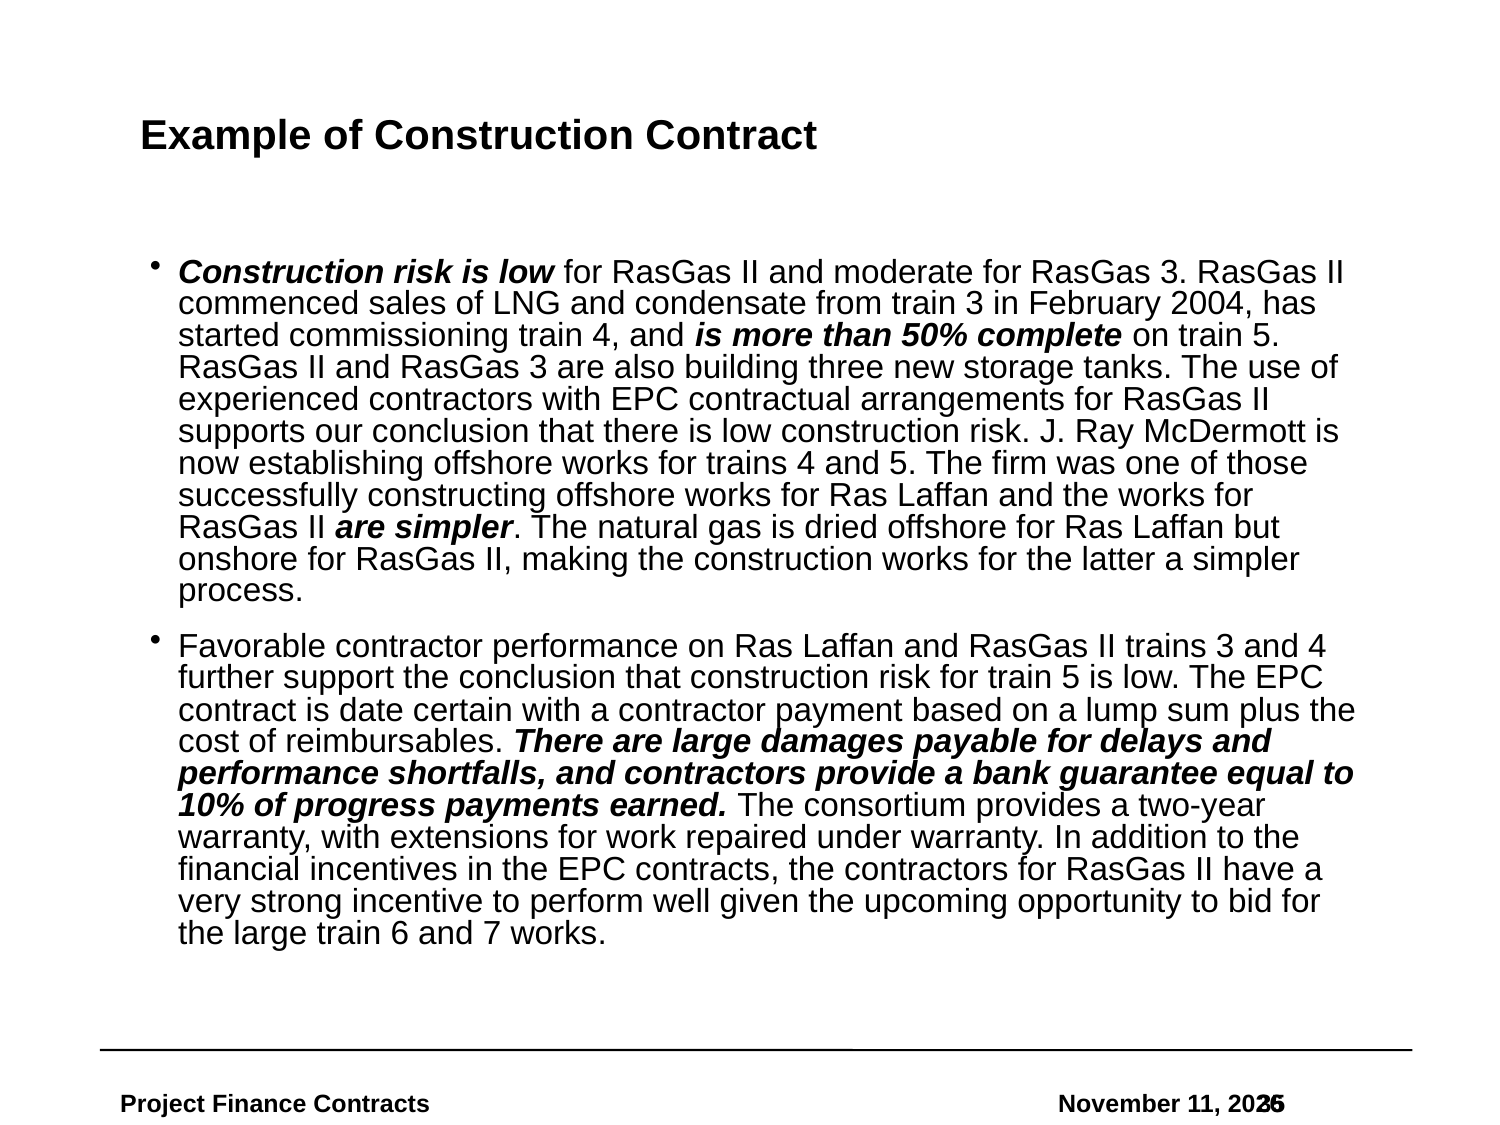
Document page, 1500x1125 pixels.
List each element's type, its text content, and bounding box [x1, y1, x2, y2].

list Construction risk is low for RasGas II and moderate for RasGas 3. RasGas II commenced sales of LNG and condensate from train 3 in February 2004, has started commissioning train 4, and is more than 50% complete on train 5. RasGas II and RasGas 3 are also building three new storage tanks. The use of experienced contractors with EPC contractual arrangements for RasGas II supports our conclusion that there is low construction risk. J. Ray McDermott is now establishing offshore works for trains 4 and 5. The firm was one of those successfully constructing offshore works for Ras Laffan and the works for RasGas II are simpler. The natural gas is dried offshore for Ras Laffan but onshore for RasGas II, making the construction works for the latter a simpler process. Favorable contractor performance on Ras Laffan and RasGas II trains 3 and 4 further support the conclusion that construction risk for train 5 is low. The EPC contract is date certain with a contractor payment based on a lump sum plus the cost of reimbursables. There are large damages payable for delays and performance shortfalls, and contractors provide a bank guarantee equal to 10% of progress payments earned. The consortium provides a two-year warranty, with extensions for work repaired under warranty. In addition to the financial incentives in the EPC contracts, the contractors for RasGas II have a very strong incentive to perform well given the upcoming opportunity to bid for the large train 6 and 7 works. [124, 249, 1376, 1001]
title Example of Construction Contract [124, 99, 1288, 226]
